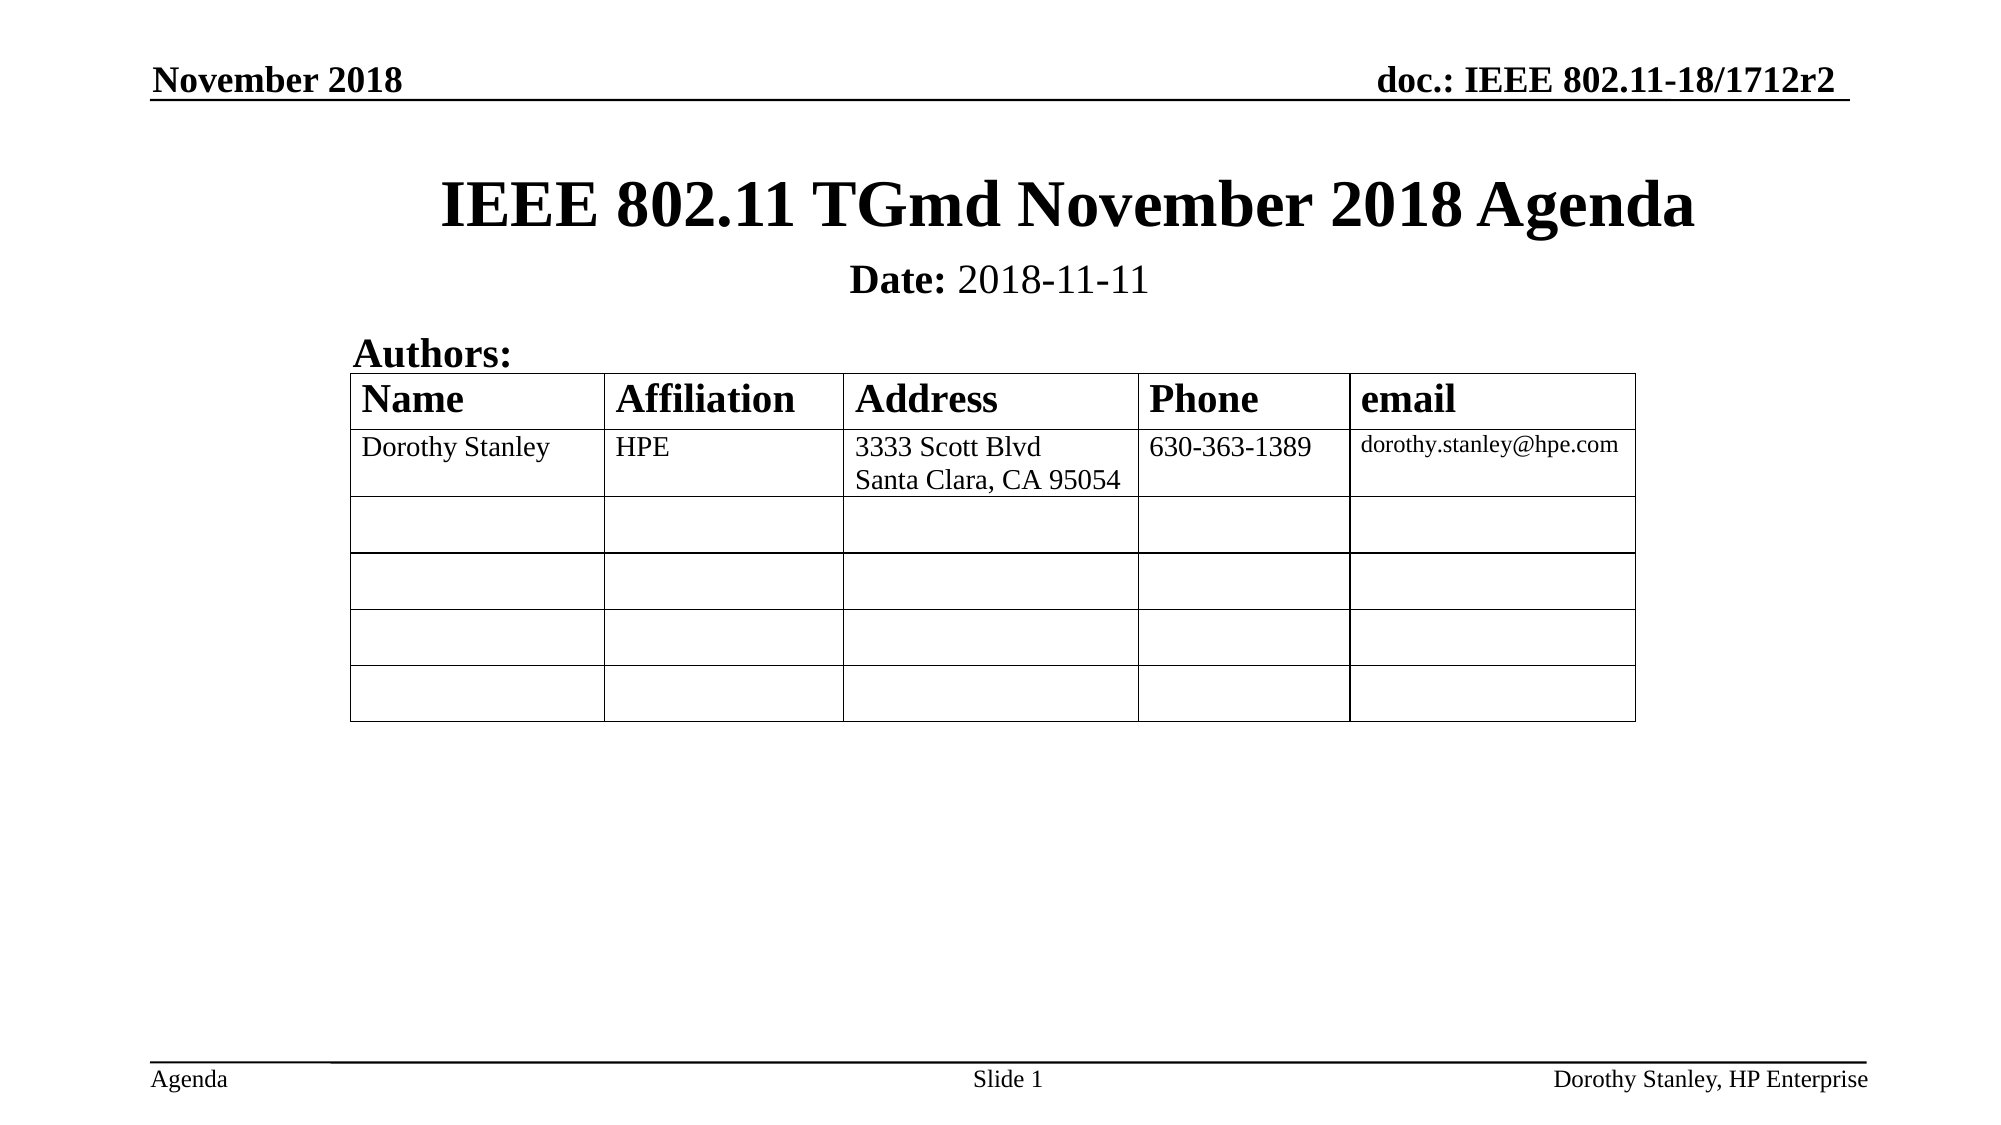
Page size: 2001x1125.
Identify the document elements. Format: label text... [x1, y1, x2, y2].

slide_number Slide 1 [972, 1062, 1044, 1093]
list Date: 2018-11-11 [362, 249, 1638, 313]
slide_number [152, 54, 567, 100]
title IEEE 802.11 TGmd November 2018 Agenda [362, 112, 1775, 288]
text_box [335, 372, 1665, 784]
text_box Authors: [337, 318, 575, 371]
footer Dorothy Stanley, HP Enterprise [1549, 1062, 1869, 1093]
